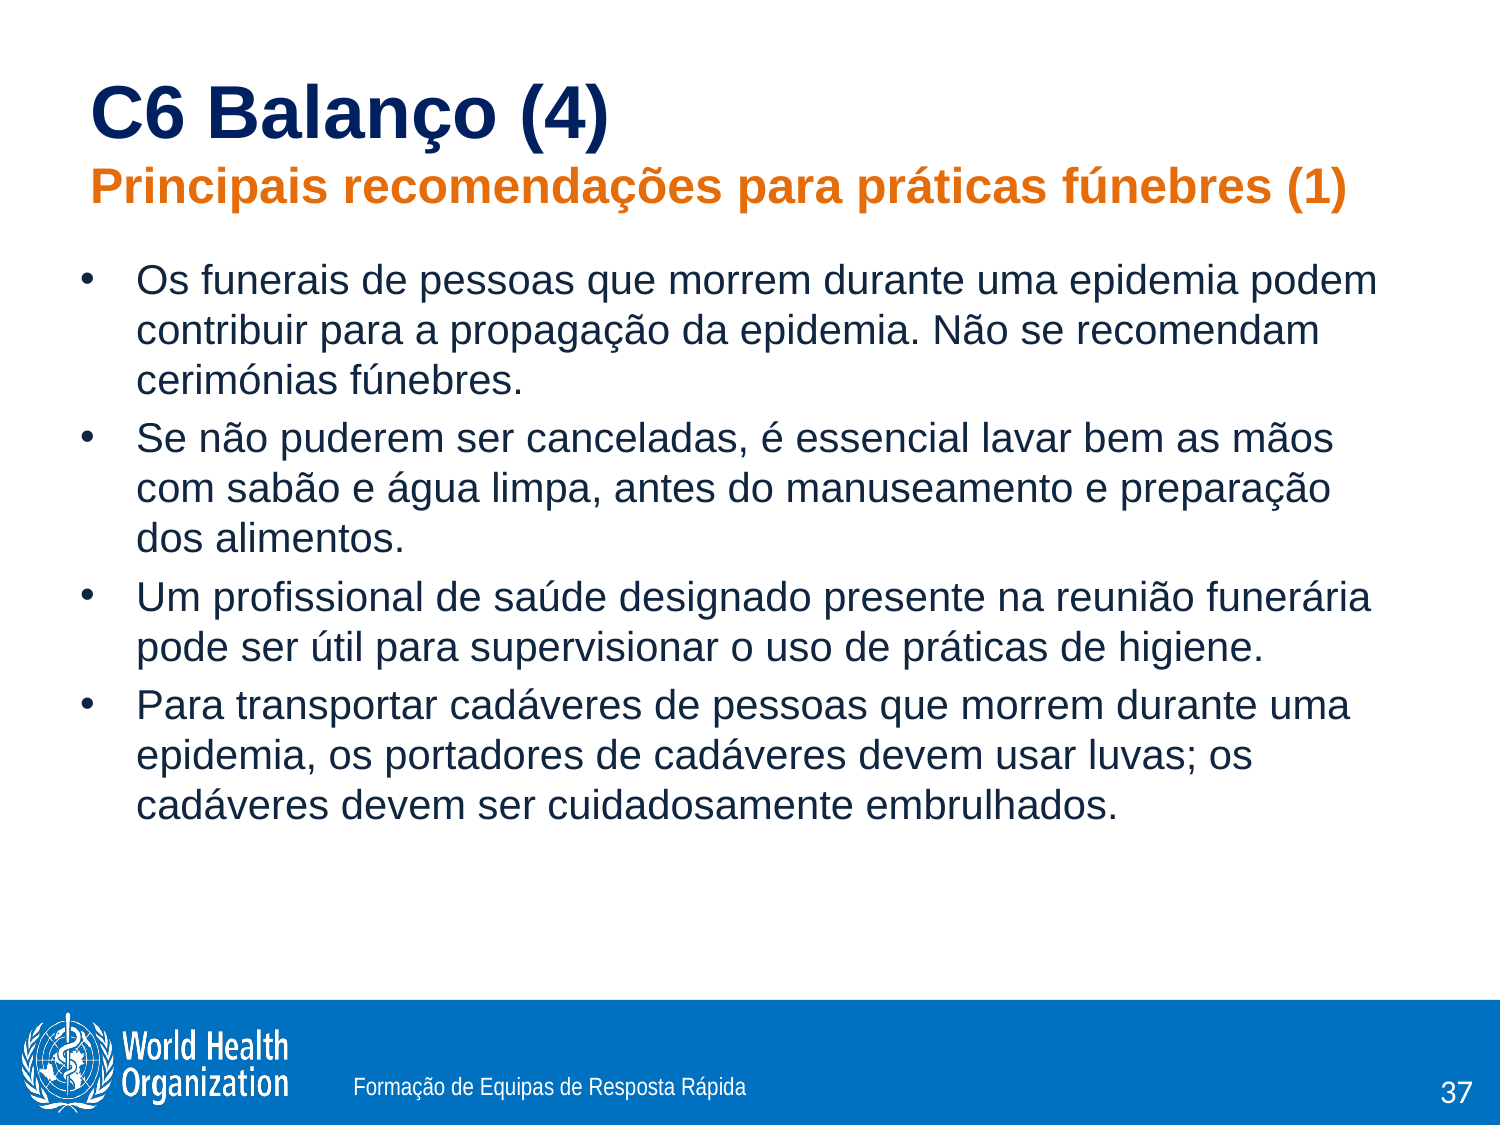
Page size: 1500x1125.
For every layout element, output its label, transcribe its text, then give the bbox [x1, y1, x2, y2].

title C6 Balanço (4) Principais recomendações para práticas fúnebres (1) [75, 45, 1412, 233]
picture [21, 1012, 288, 1113]
list Os funerais de pessoas que morrem durante uma epidemia podem contribuir para a propagação da epidemia. Não se recomendam cerimónias fúnebres. Se não puderem ser canceladas, é essencial lavar bem as mãos com sabão e água limpa, antes do manuseamento e preparação dos alimentos. Um profissional de saúde designado presente na reunião funerária pode ser útil para supervisionar o uso de práticas de higiene. Para transportar cadáveres de pessoas que morrem durante uma epidemia, os portadores de cadáveres devem usar luvas; os cadáveres devem ser cuidadosamente embrulhados. [64, 245, 1412, 988]
